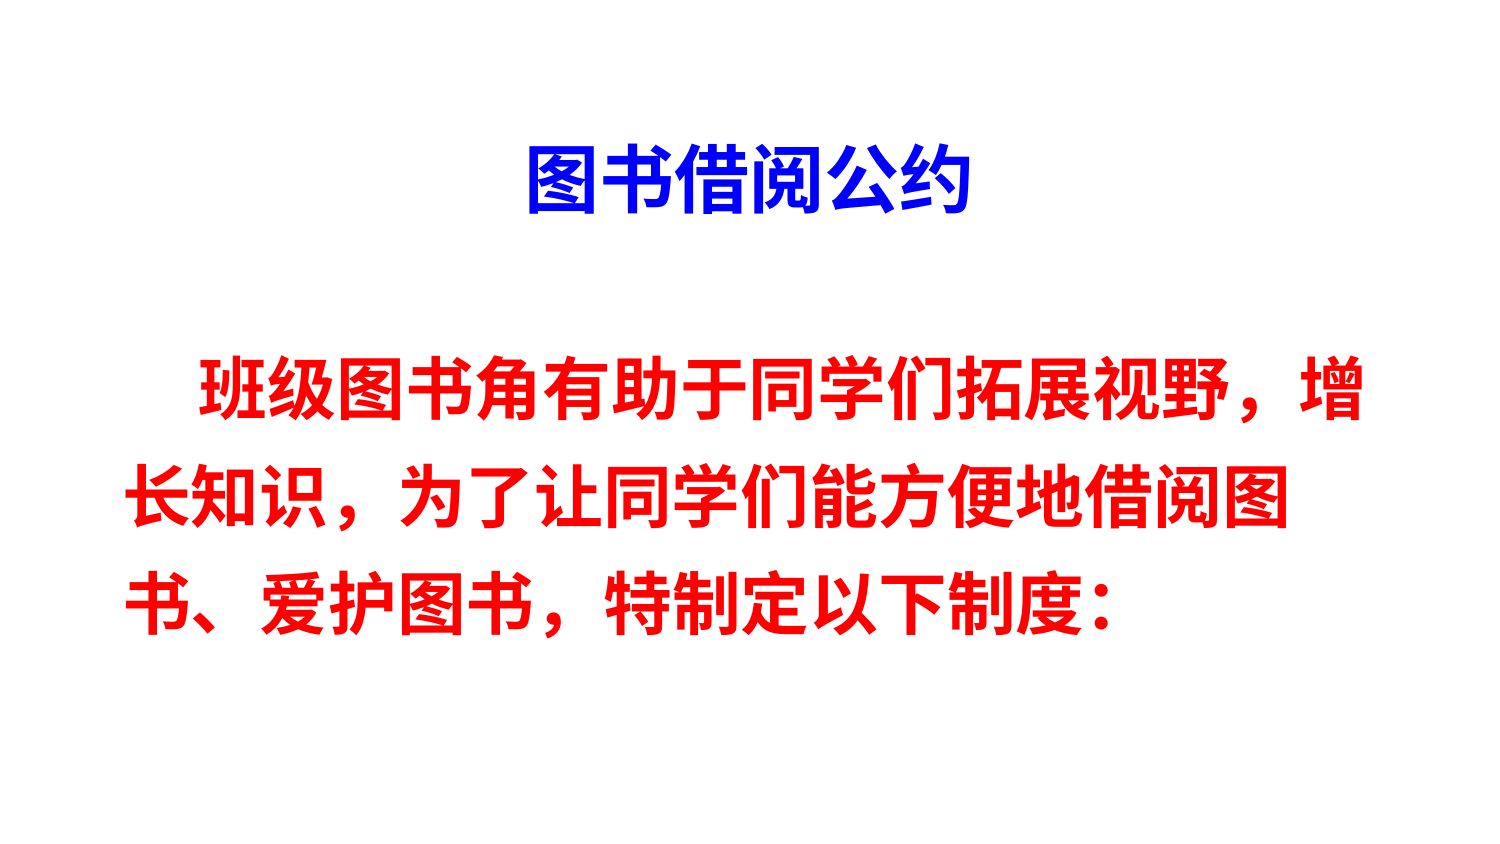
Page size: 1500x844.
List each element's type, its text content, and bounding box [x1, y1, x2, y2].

text_box 图书借阅公约 [478, 98, 1022, 230]
text_box 班级图书角有助于同学们拓展视野，增长知识，为了让同学们能方便地借阅图书、爱护图书，特制定以下制度： [107, 314, 1442, 651]
